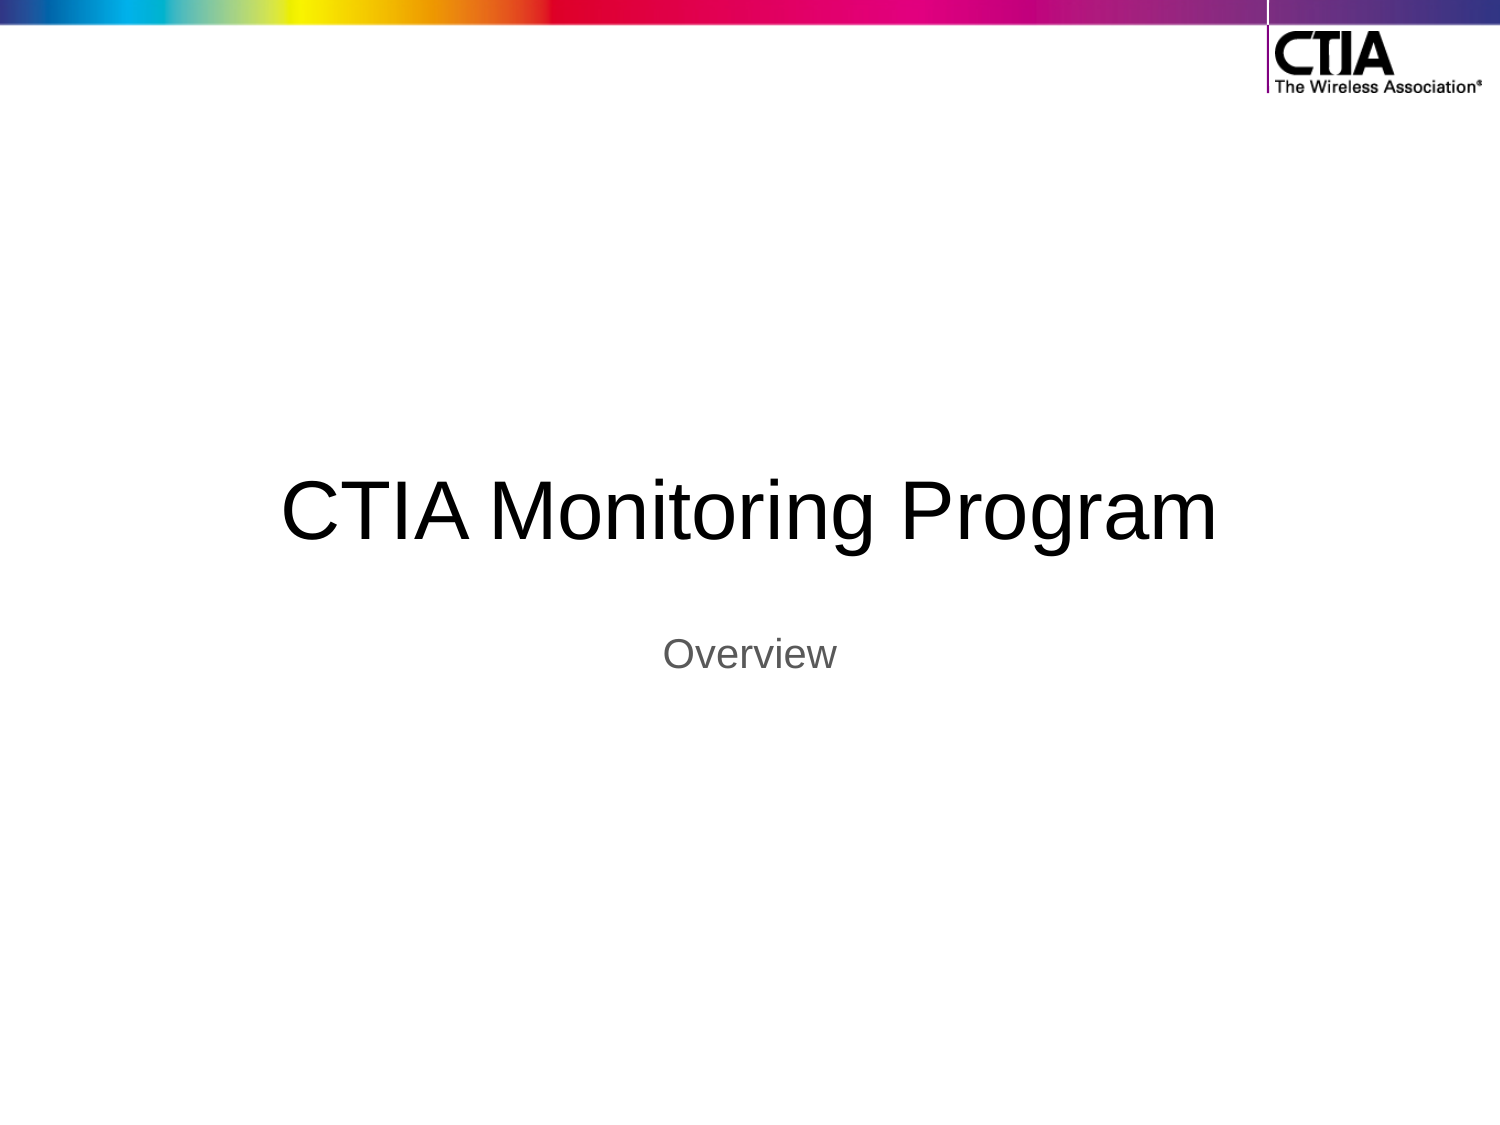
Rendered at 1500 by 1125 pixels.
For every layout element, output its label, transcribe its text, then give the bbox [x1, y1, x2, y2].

picture [0, 0, 1266, 27]
text_box Overview WMC Global proprietary and confidential • Do not distribute © 2011 Wireless Media Consulting, Inc. [0, 601, 1500, 700]
picture [1275, 31, 1482, 93]
picture [1269, 0, 1500, 27]
title CTIA Monitoring Program [0, 483, 1500, 601]
